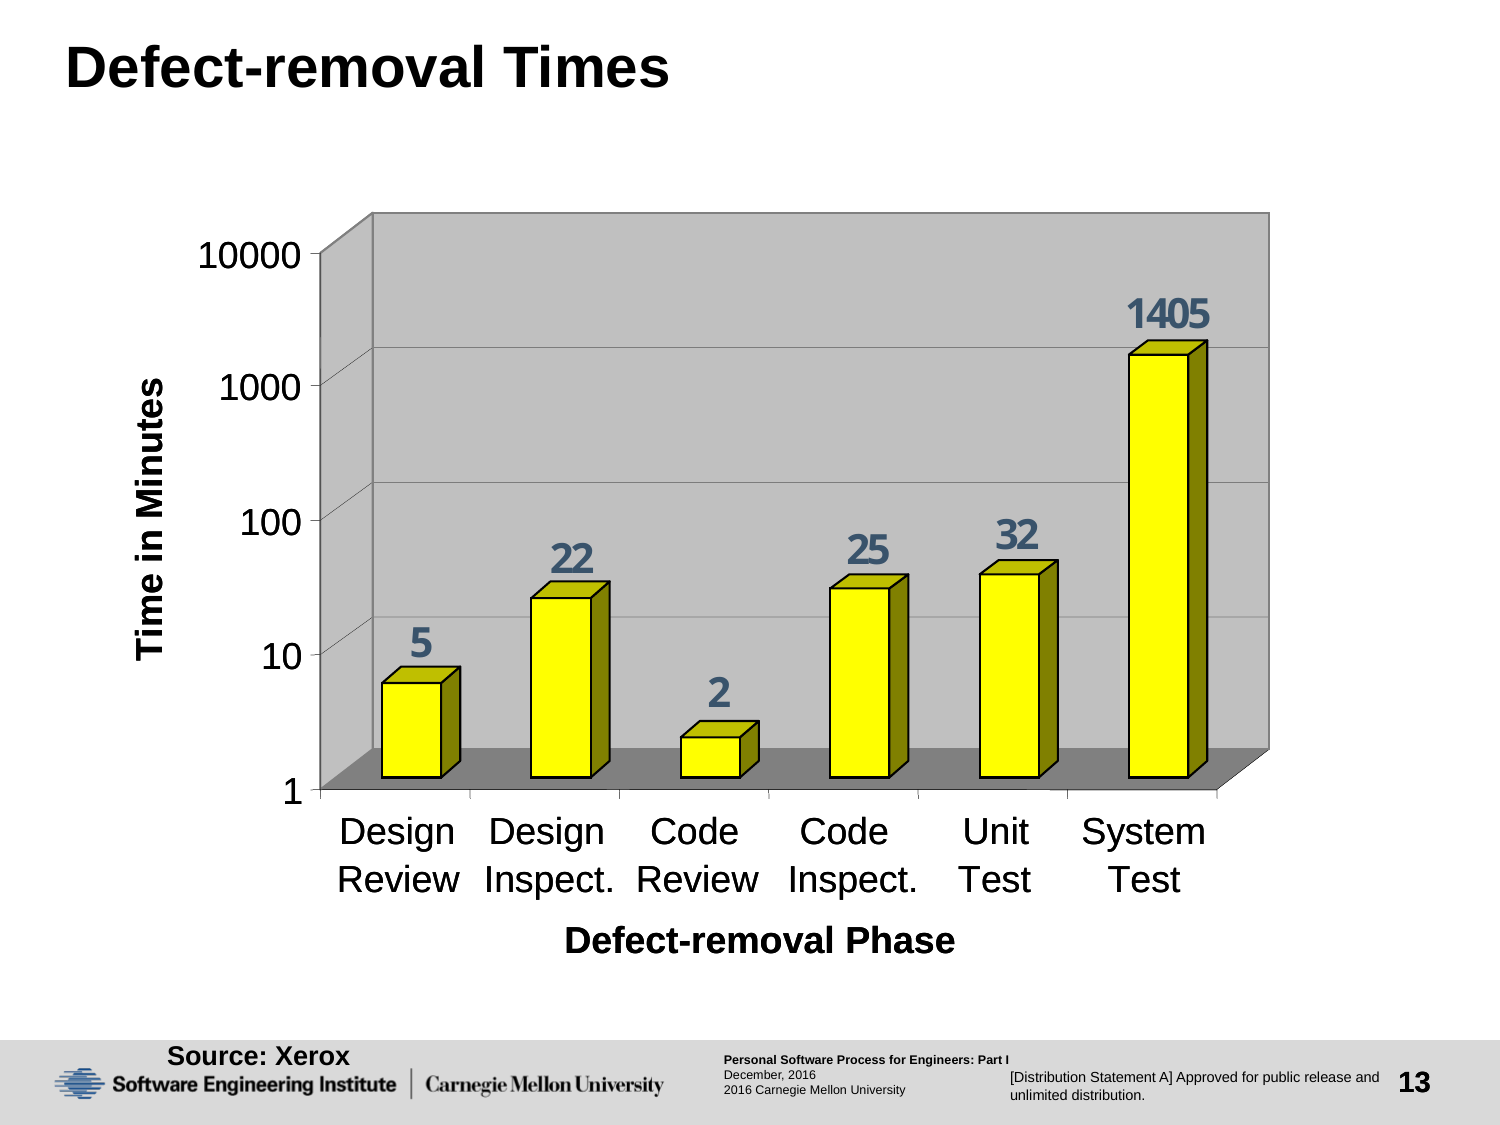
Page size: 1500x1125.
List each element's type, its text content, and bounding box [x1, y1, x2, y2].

picture [125, 209, 1273, 965]
title Defect-removal Times [65, 37, 1313, 148]
picture [46, 1061, 673, 1104]
text_box Source: Xerox [150, 1030, 368, 1080]
